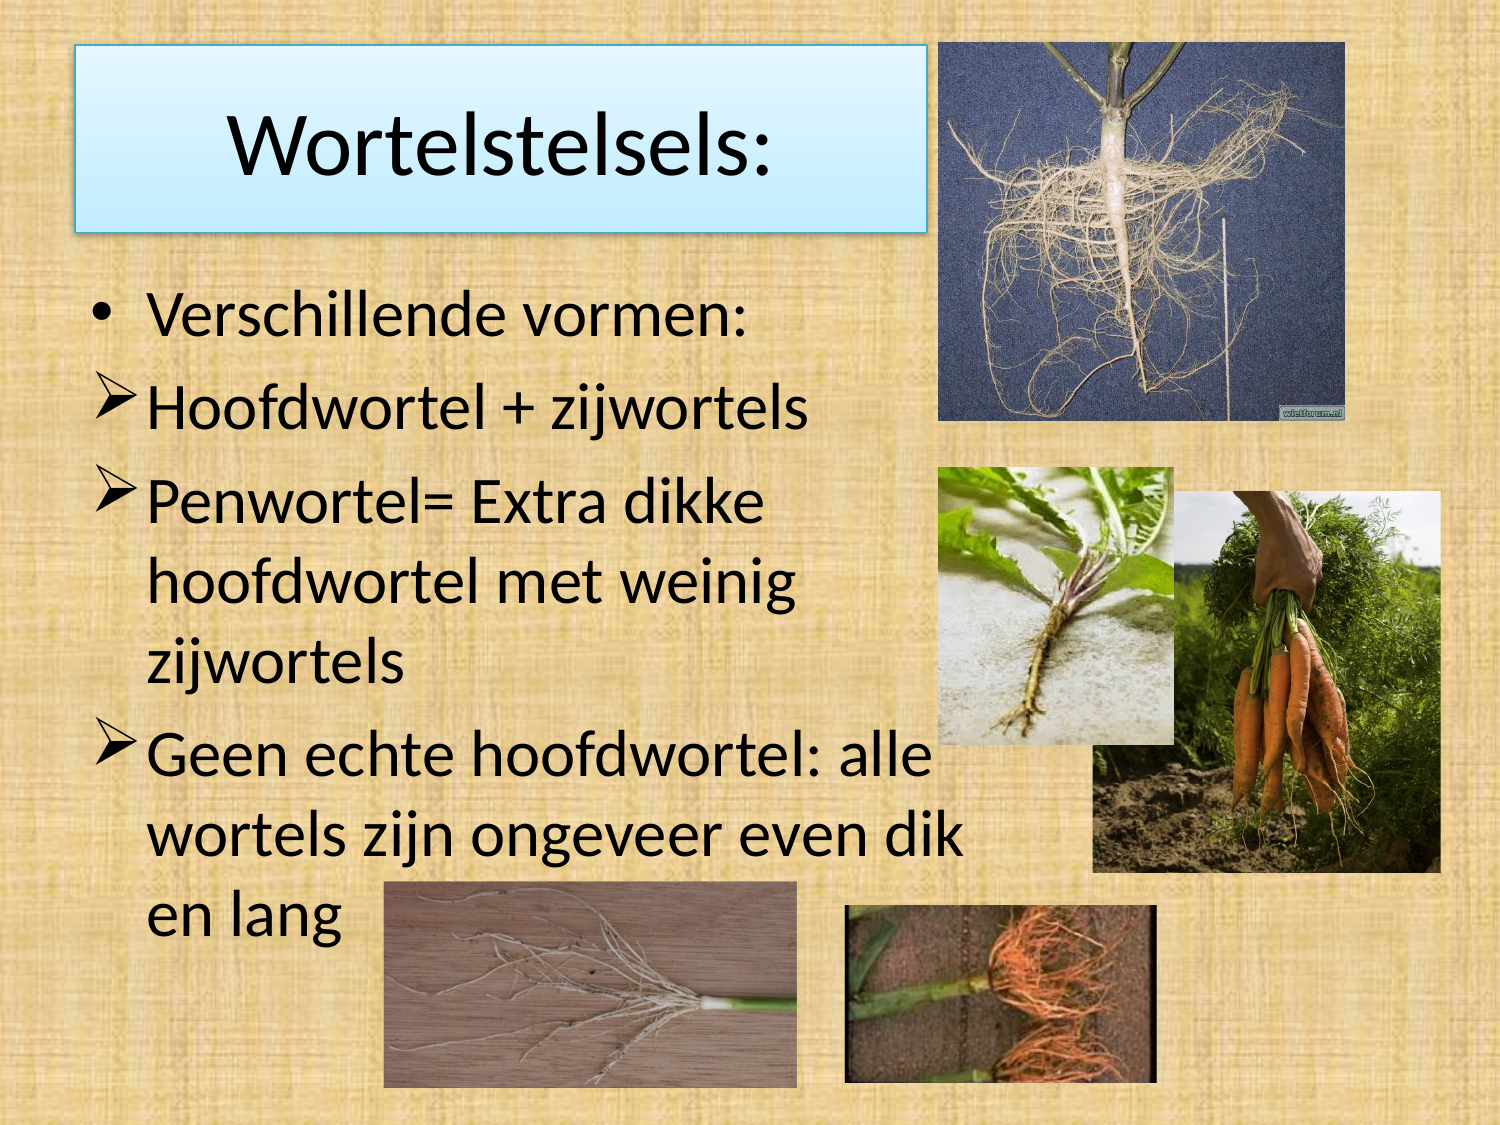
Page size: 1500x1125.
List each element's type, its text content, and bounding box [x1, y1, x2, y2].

picture [0, 0, 1500, 1125]
title Wortelstelsels: [74, 44, 928, 233]
list Verschillende vormen: Hoofdwortel + zijwortels Penwortel= Extra dikke hoofdwortel met weinig zijwortels Geen echte hoofdwortel: alle wortels zijn ongeveer even dik en lang [75, 262, 1022, 1005]
